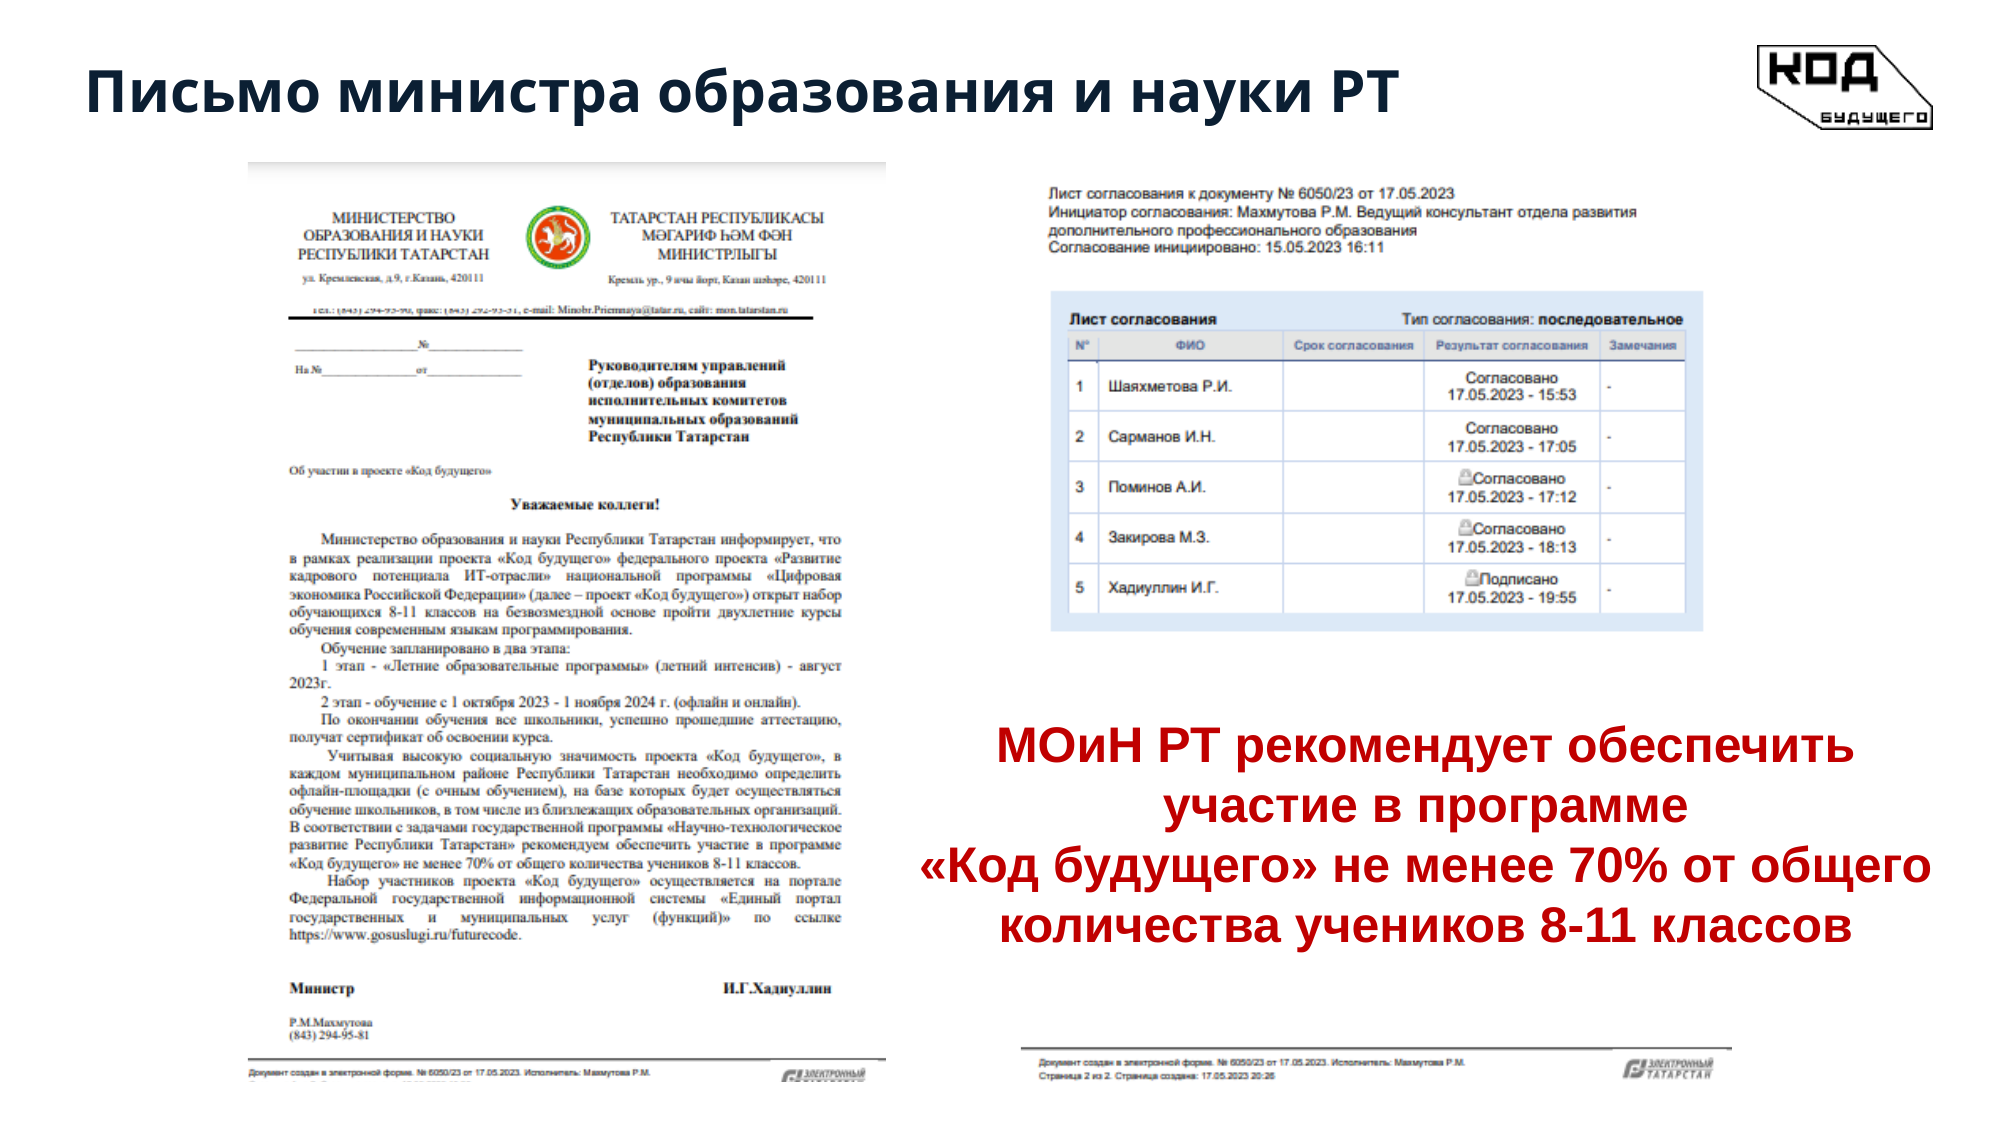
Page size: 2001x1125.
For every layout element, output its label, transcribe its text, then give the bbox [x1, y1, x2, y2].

text_box МОиН РТ рекомендует обеспечить участие в программе «Код будущего» не менее 70% от общего количества учеников 8-11 классов [1738, 701, 1967, 964]
picture [247, 161, 887, 1082]
text_box Письмо министра образования и науки РТ [82, 50, 1752, 124]
picture [1020, 161, 1733, 1082]
picture [1757, 45, 1934, 130]
text_box МОиН РТ рекомендует обеспечить участие в программе «Код будущего» не менее 70% от общего количества учеников 8-11 классов [891, 701, 1015, 964]
